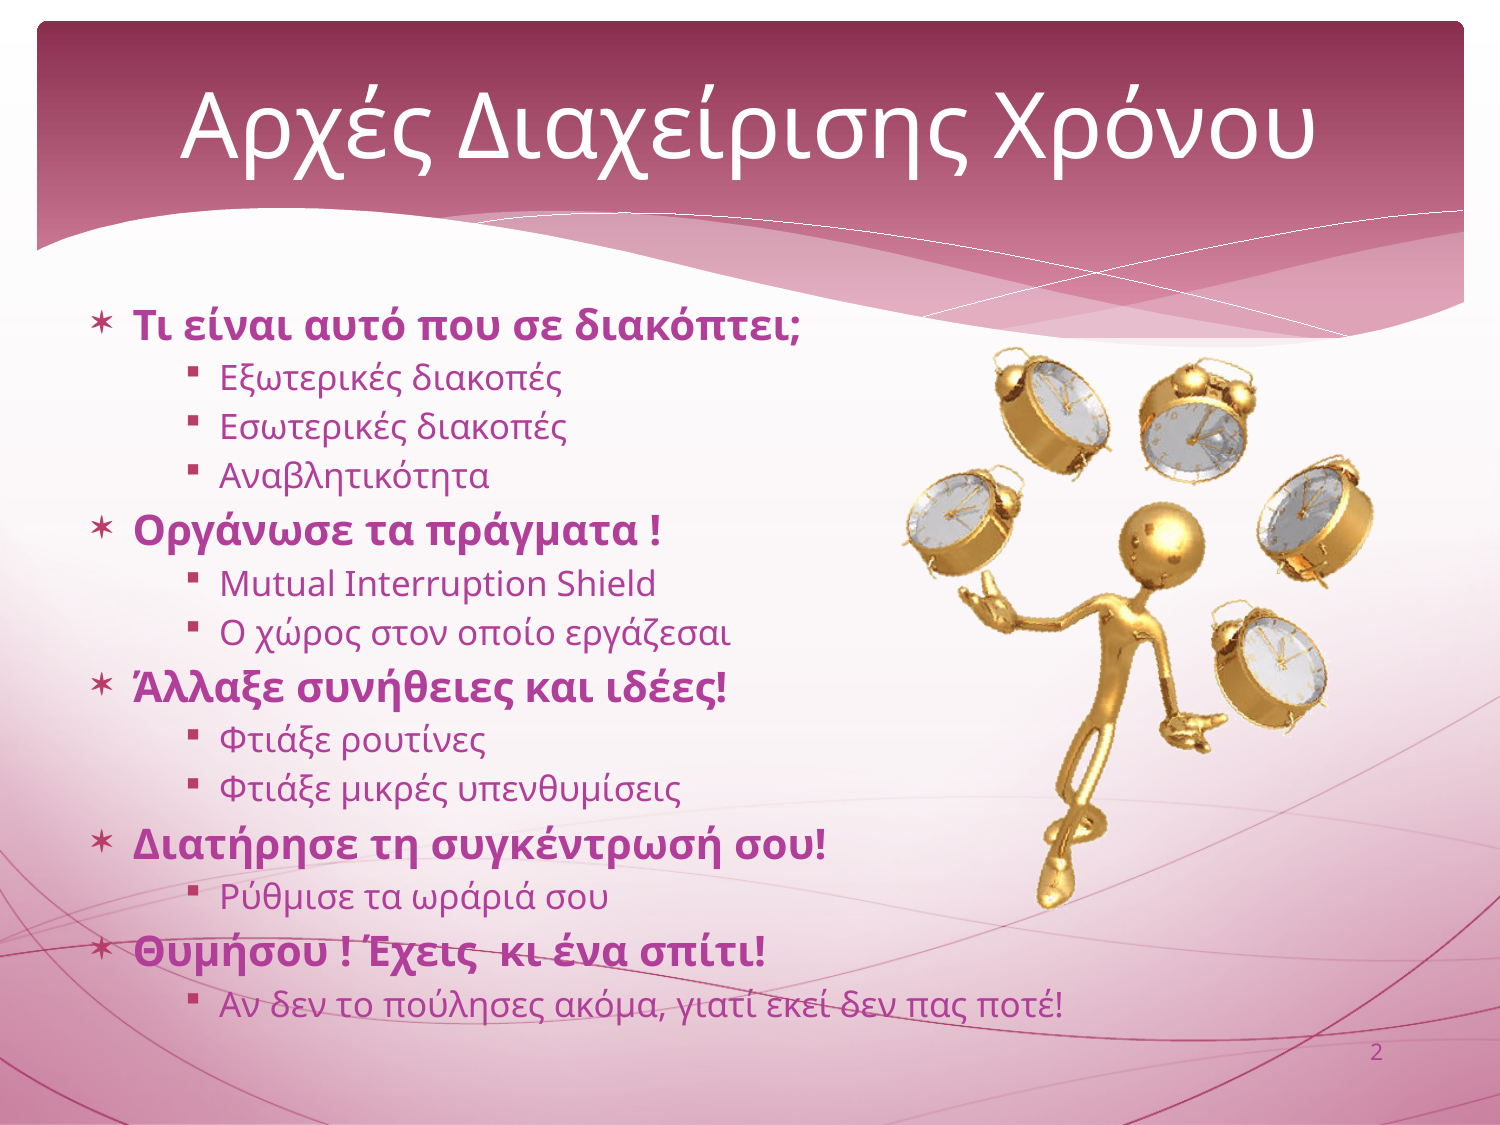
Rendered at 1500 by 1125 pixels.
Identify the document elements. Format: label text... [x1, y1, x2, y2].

slide_number 2 [1281, 1023, 1473, 1084]
picture [787, 291, 1474, 979]
title Αρχές Διαχείρισης Χρόνου [75, 19, 1425, 225]
list Τι είναι αυτό που σε διακόπτει; Εξωτερικές διακοπές Εσωτερικές διακοπές Αναβλητικότητα Οργάνωσε τα πράγματα ! Mutual Interruption Shield Ο χώρος στον οποίο εργάζεσαι Άλλαξε συνήθειες και ιδέες! Φτιάξε ρουτίνες Φτιάξε μικρές υπενθυμίσεις Διατήρησε τη συγκέντρωσή σου! Ρύθμισε τα ωράριά σου Θυμήσου ! Έχεις κι ένα σπίτι! Αν δεν το πούλησες ακόμα, γιατί εκεί δεν πας ποτέ! [76, 290, 1393, 1035]
